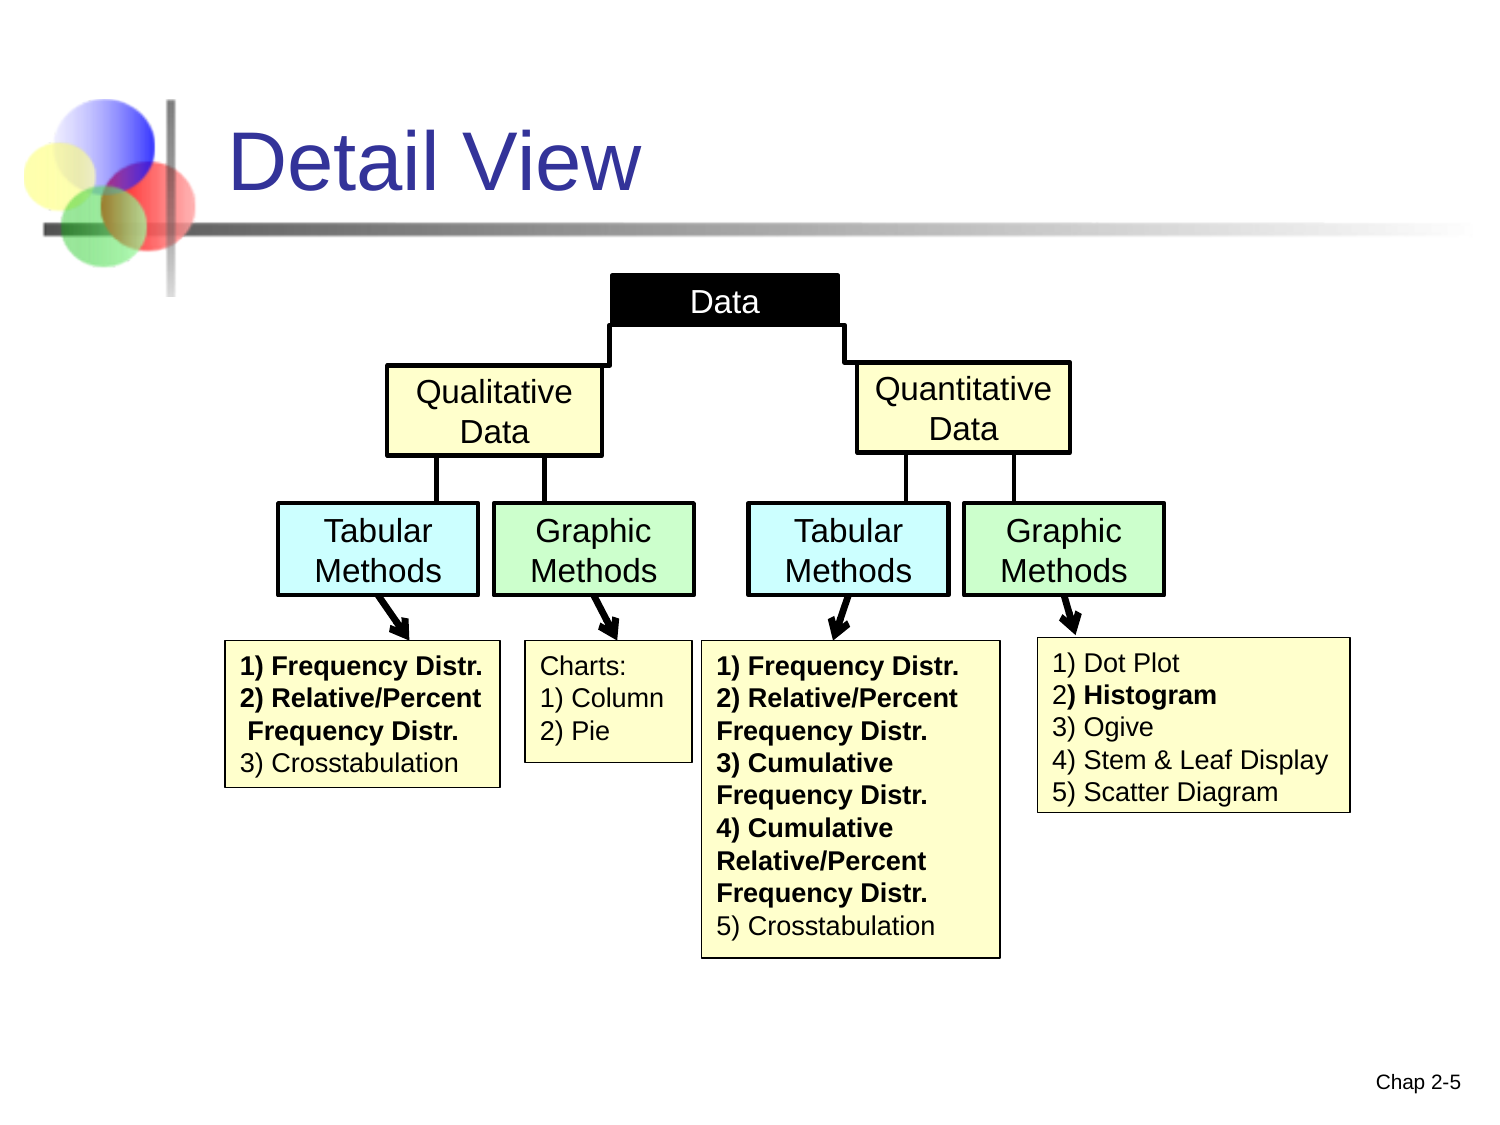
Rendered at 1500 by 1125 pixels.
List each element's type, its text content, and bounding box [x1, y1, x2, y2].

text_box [880, 419, 932, 536]
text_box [589, 229, 631, 461]
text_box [988, 427, 1040, 529]
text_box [825, 224, 864, 464]
picture [24, 99, 1475, 297]
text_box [1049, 609, 1090, 622]
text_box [817, 610, 864, 626]
text_box Tabular Methods [276, 501, 480, 597]
text_box Charts: 1) Column 2) Pie [523, 638, 694, 765]
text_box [412, 420, 461, 538]
slide_number Chap 2-5 [1162, 1049, 1476, 1101]
text_box 1) Frequency Distr. 2) Relative/Percent Frequency Distr. 3) Crosstabulation [223, 639, 502, 790]
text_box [582, 605, 629, 630]
text_box 1) Dot Plot 2) Histogram 3) Ogive 4) Stem & Leaf Display 5) Scatter Diagram [1035, 635, 1352, 815]
text_box Tabular Methods [746, 501, 951, 597]
text_box Graphic Methods [492, 501, 696, 597]
text_box 1) Frequency Distr. 2) Relative/Percent Frequency Distr. 3) Cumulative Frequency Distr. 4) Cumulative Relative/Percent Frequency Distr. 5) Crosstabulation [699, 639, 1002, 960]
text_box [370, 602, 417, 634]
text_box Detail View [212, 99, 1463, 215]
text_box Graphic Methods [962, 501, 1166, 597]
text_box Qualitative Data [385, 363, 584, 458]
text_box Quantitative Data [869, 360, 1072, 455]
text_box Data [636, 273, 820, 323]
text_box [520, 429, 569, 530]
